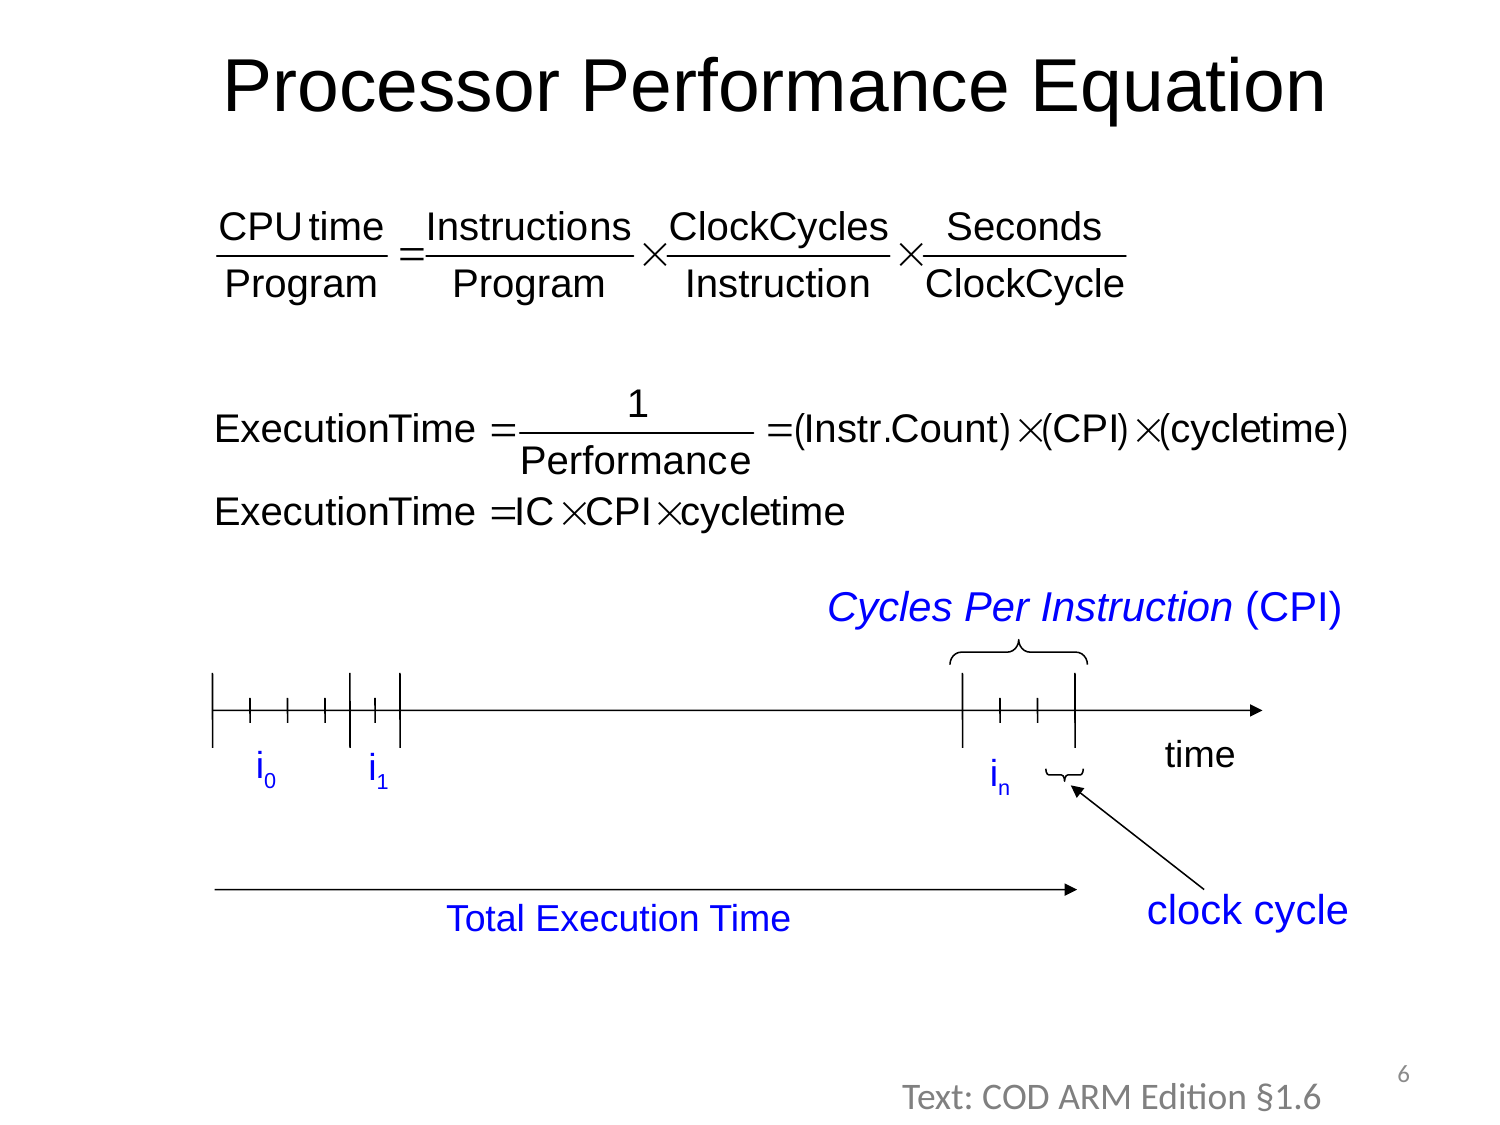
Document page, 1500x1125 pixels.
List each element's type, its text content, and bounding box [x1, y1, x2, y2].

text_box i0 [241, 734, 350, 800]
text_box i1 [353, 735, 463, 802]
text_box [949, 639, 1088, 665]
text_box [209, 201, 1355, 544]
slide_number 6 [1074, 1042, 1425, 1103]
text_box [807, 883, 1078, 896]
text_box in [975, 741, 1084, 808]
text_box time [1149, 722, 1284, 783]
text_box Cycles Per Instruction (CPI) [812, 572, 1500, 638]
text_box Text: COD ARM Edition §1.6 [887, 1064, 1350, 1125]
text_box [1045, 768, 1084, 782]
text_box clock cycle [1132, 876, 1365, 941]
text_box [1070, 785, 1205, 890]
text_box [1076, 704, 1263, 717]
text_box Total Execution Time [431, 886, 807, 947]
title Processor Performance Equation [75, 0, 1475, 163]
